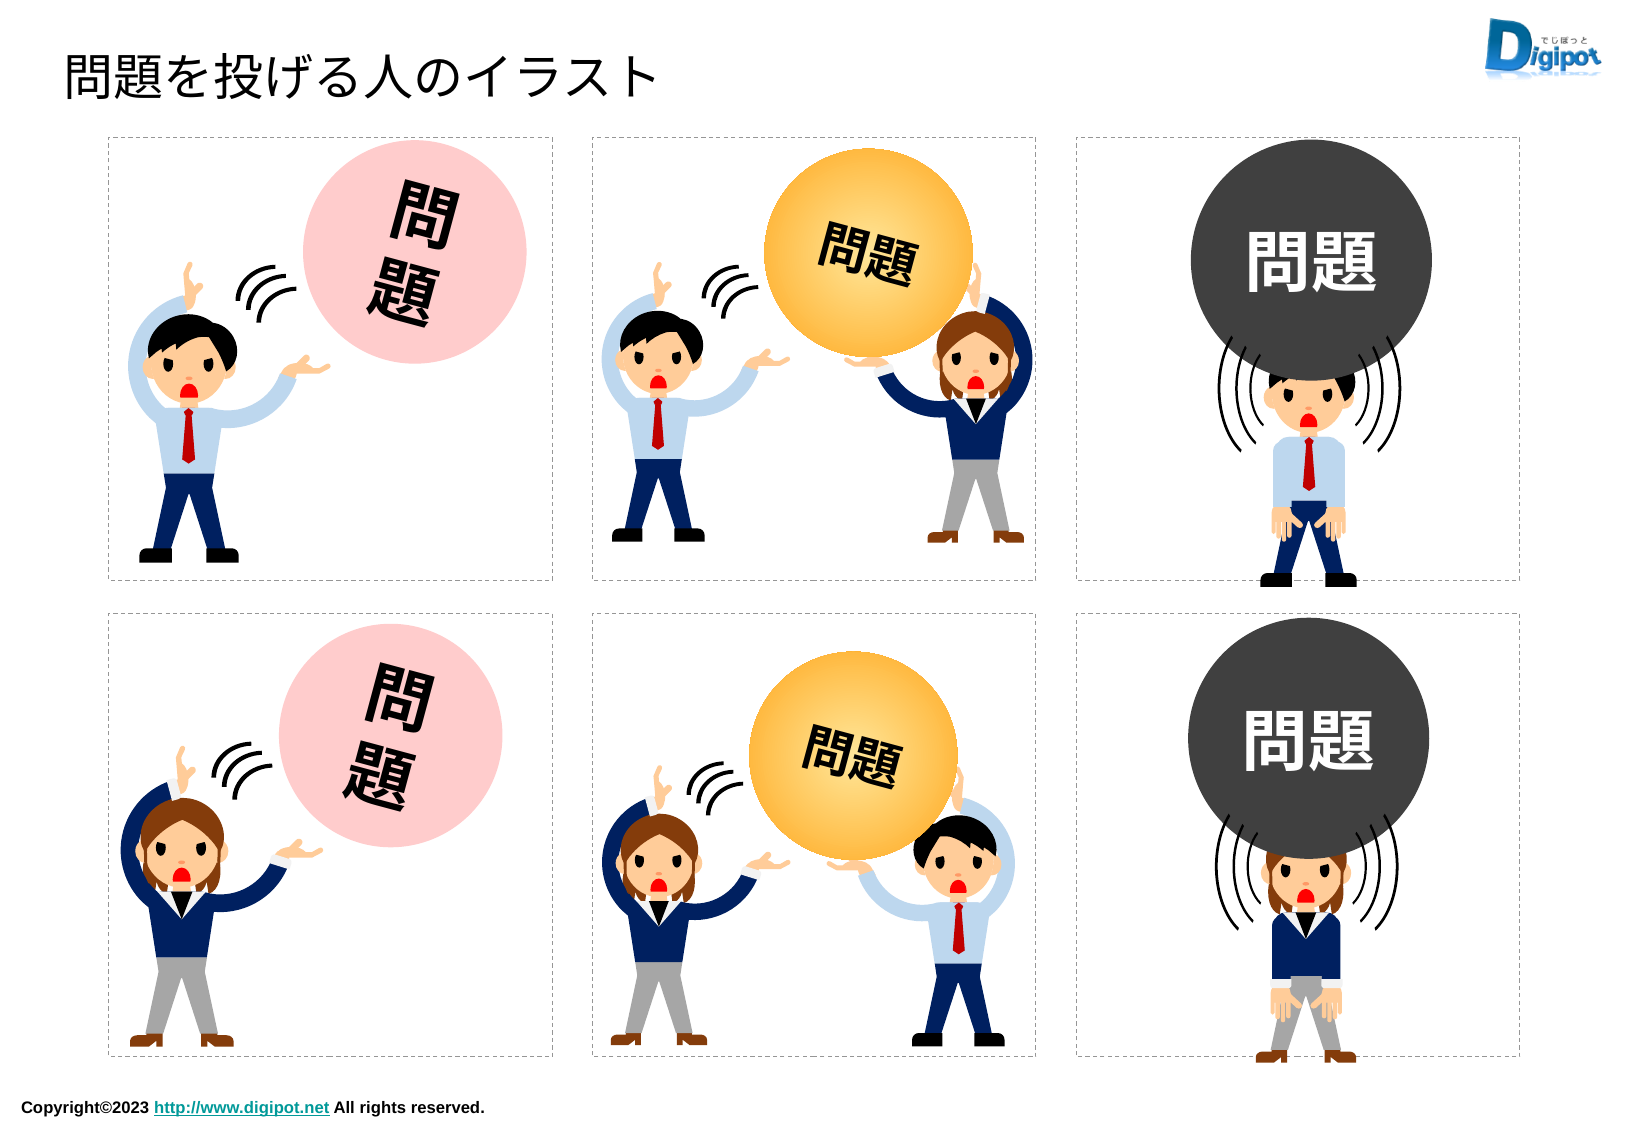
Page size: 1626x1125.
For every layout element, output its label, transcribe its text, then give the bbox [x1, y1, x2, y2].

text_box 問題を投げる人のイラスト [48, 38, 678, 113]
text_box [1190, 139, 1433, 588]
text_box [120, 623, 503, 1047]
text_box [601, 651, 1016, 1047]
picture [1485, 18, 1602, 82]
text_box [601, 148, 1033, 543]
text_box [127, 139, 527, 563]
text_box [1187, 617, 1430, 1063]
